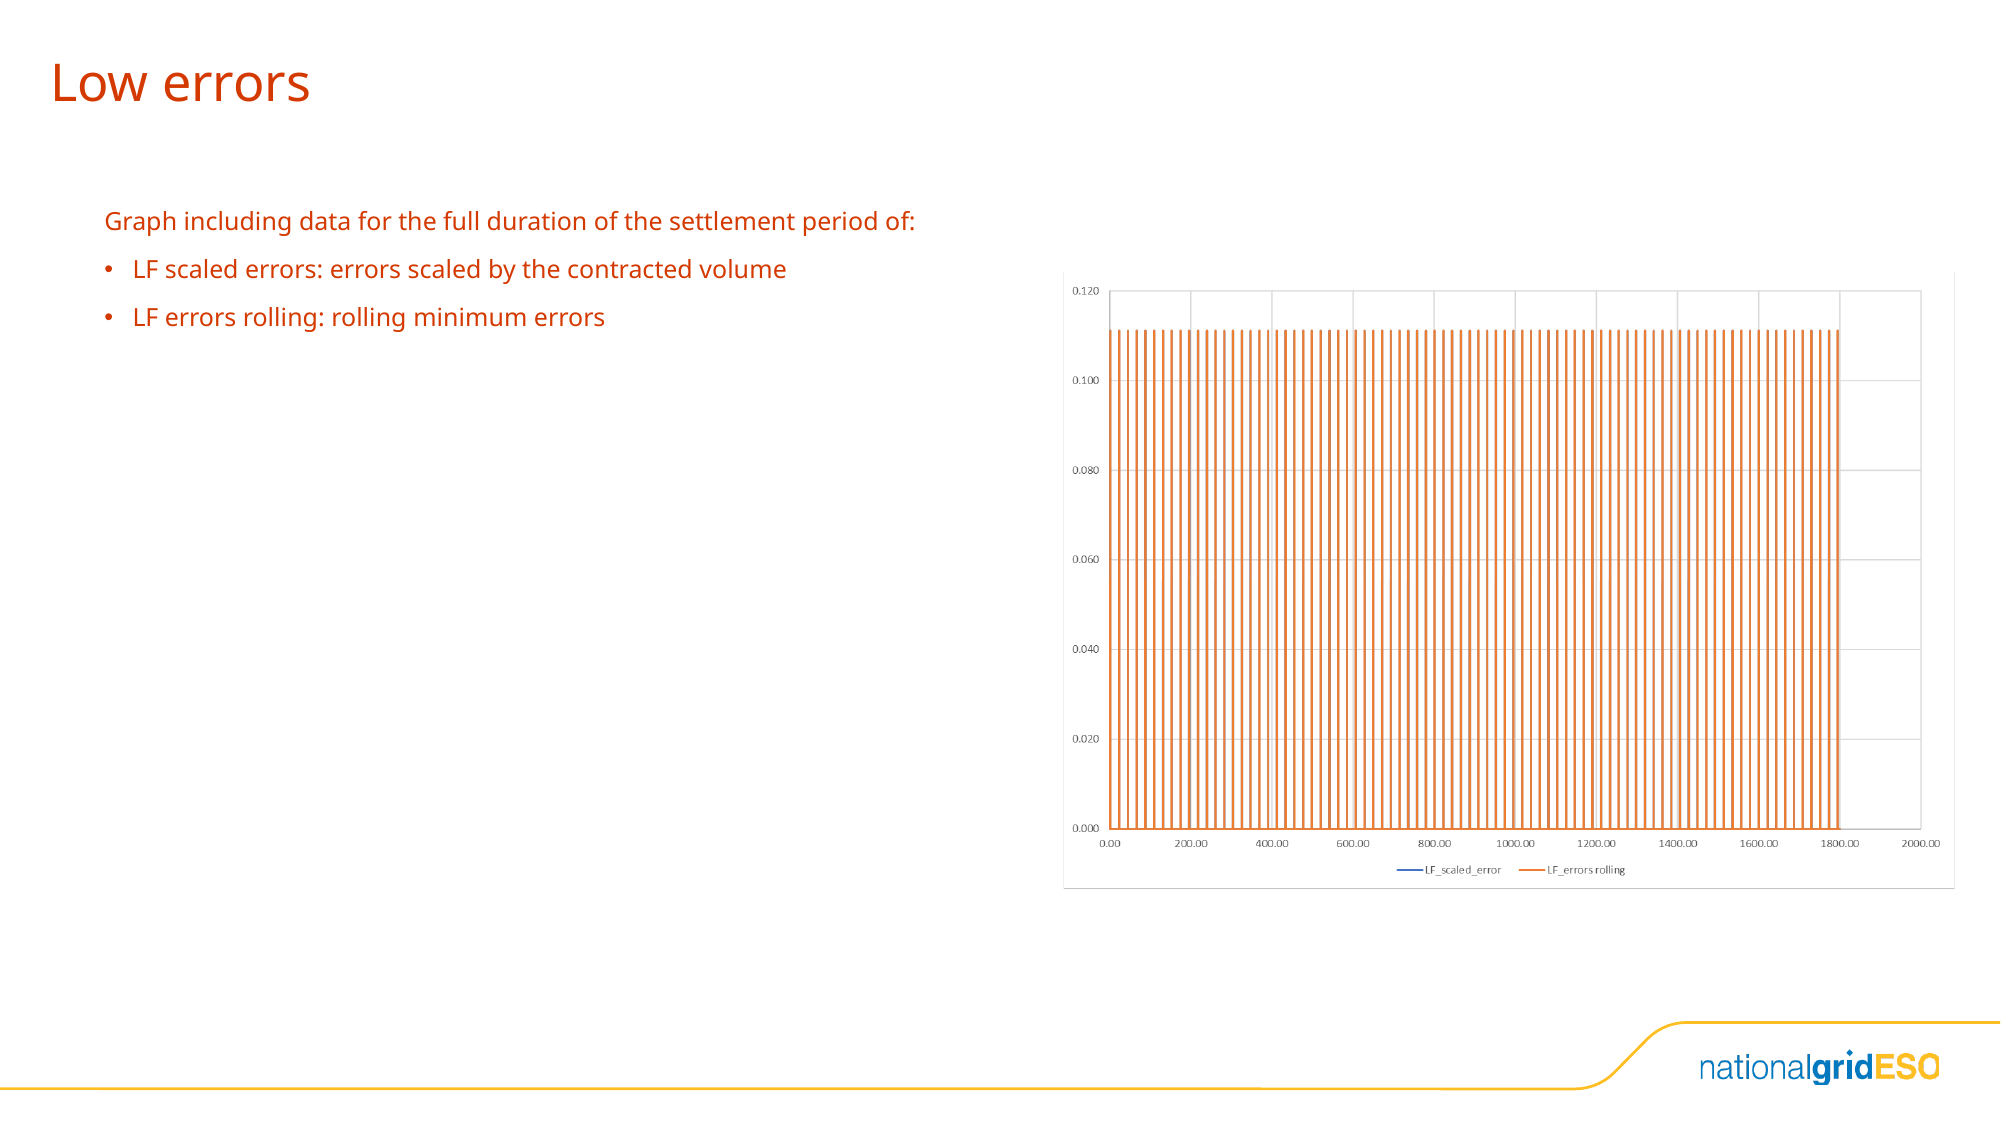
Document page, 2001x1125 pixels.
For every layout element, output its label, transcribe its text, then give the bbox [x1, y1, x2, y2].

title Low errors [35, 49, 863, 155]
text_box Graph including data for the full duration of the settlement period of: LF scaled errors: errors scaled by the contracted volume LF errors rolling: rolling minimum errors [89, 201, 1885, 427]
picture [1063, 272, 1955, 889]
